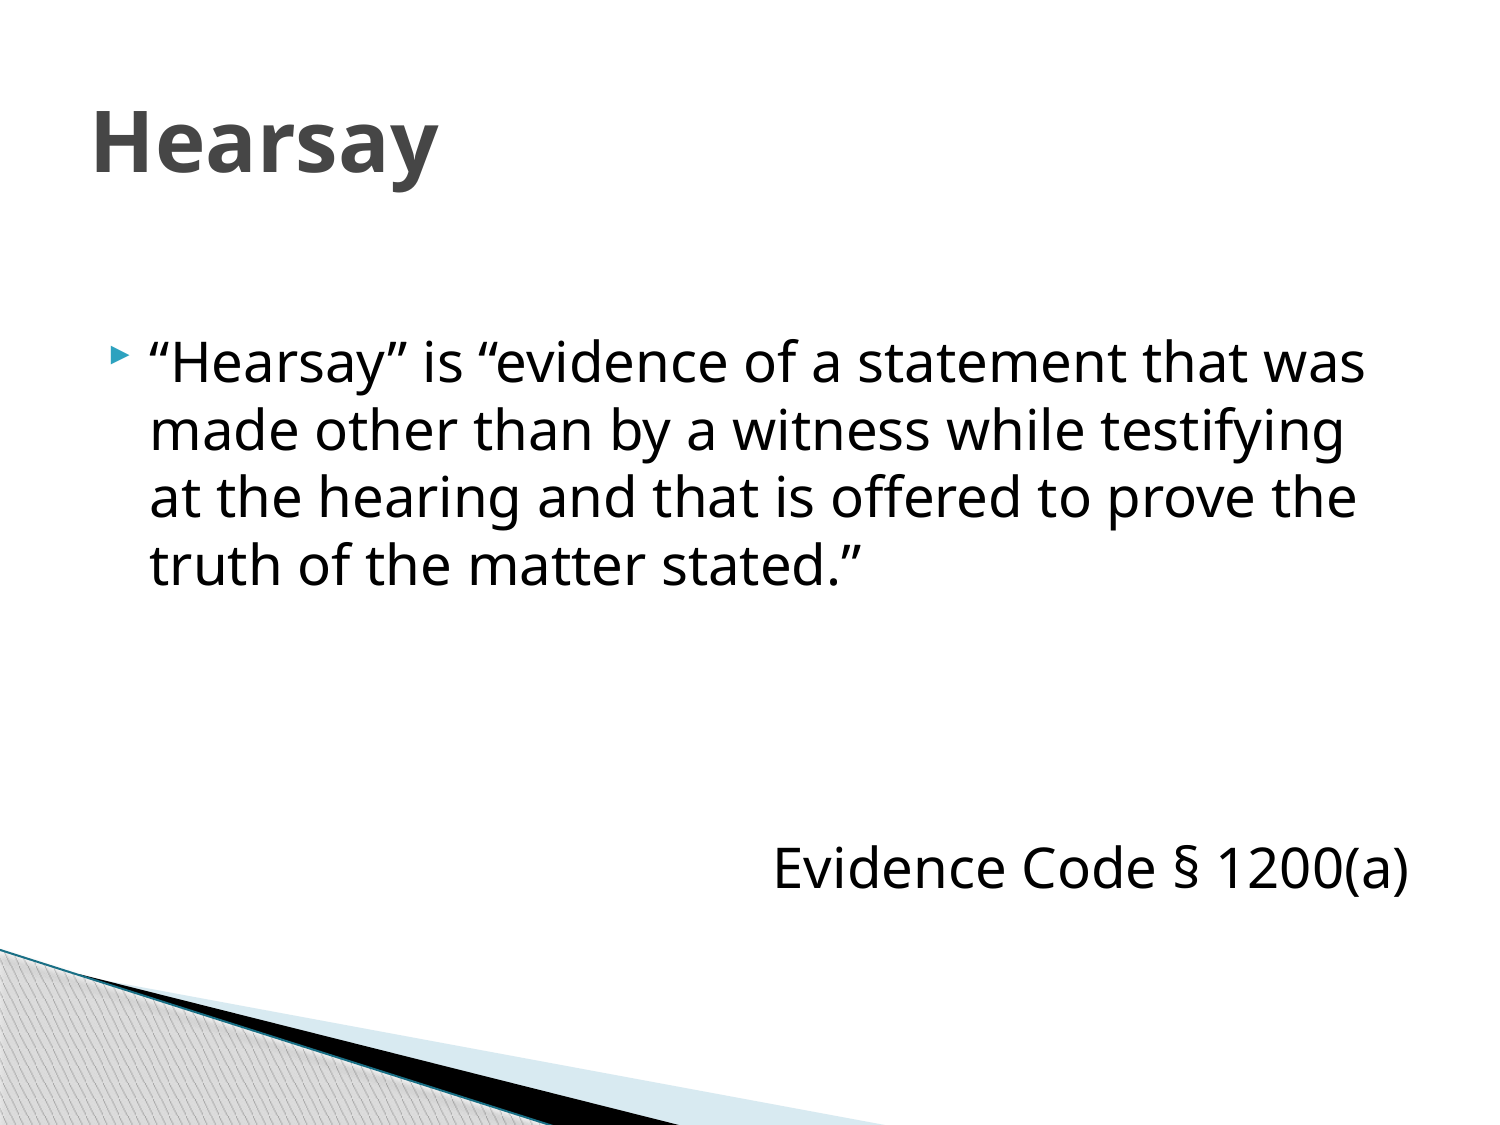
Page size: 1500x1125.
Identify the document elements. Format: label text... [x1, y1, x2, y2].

title Hearsay [75, 45, 1425, 233]
list “Hearsay” is “evidence of a statement that was made other than by a witness while testifying at the hearing and that is offered to prove the truth of the matter stated.” Evidence Code § 1200(a) [75, 243, 1425, 986]
